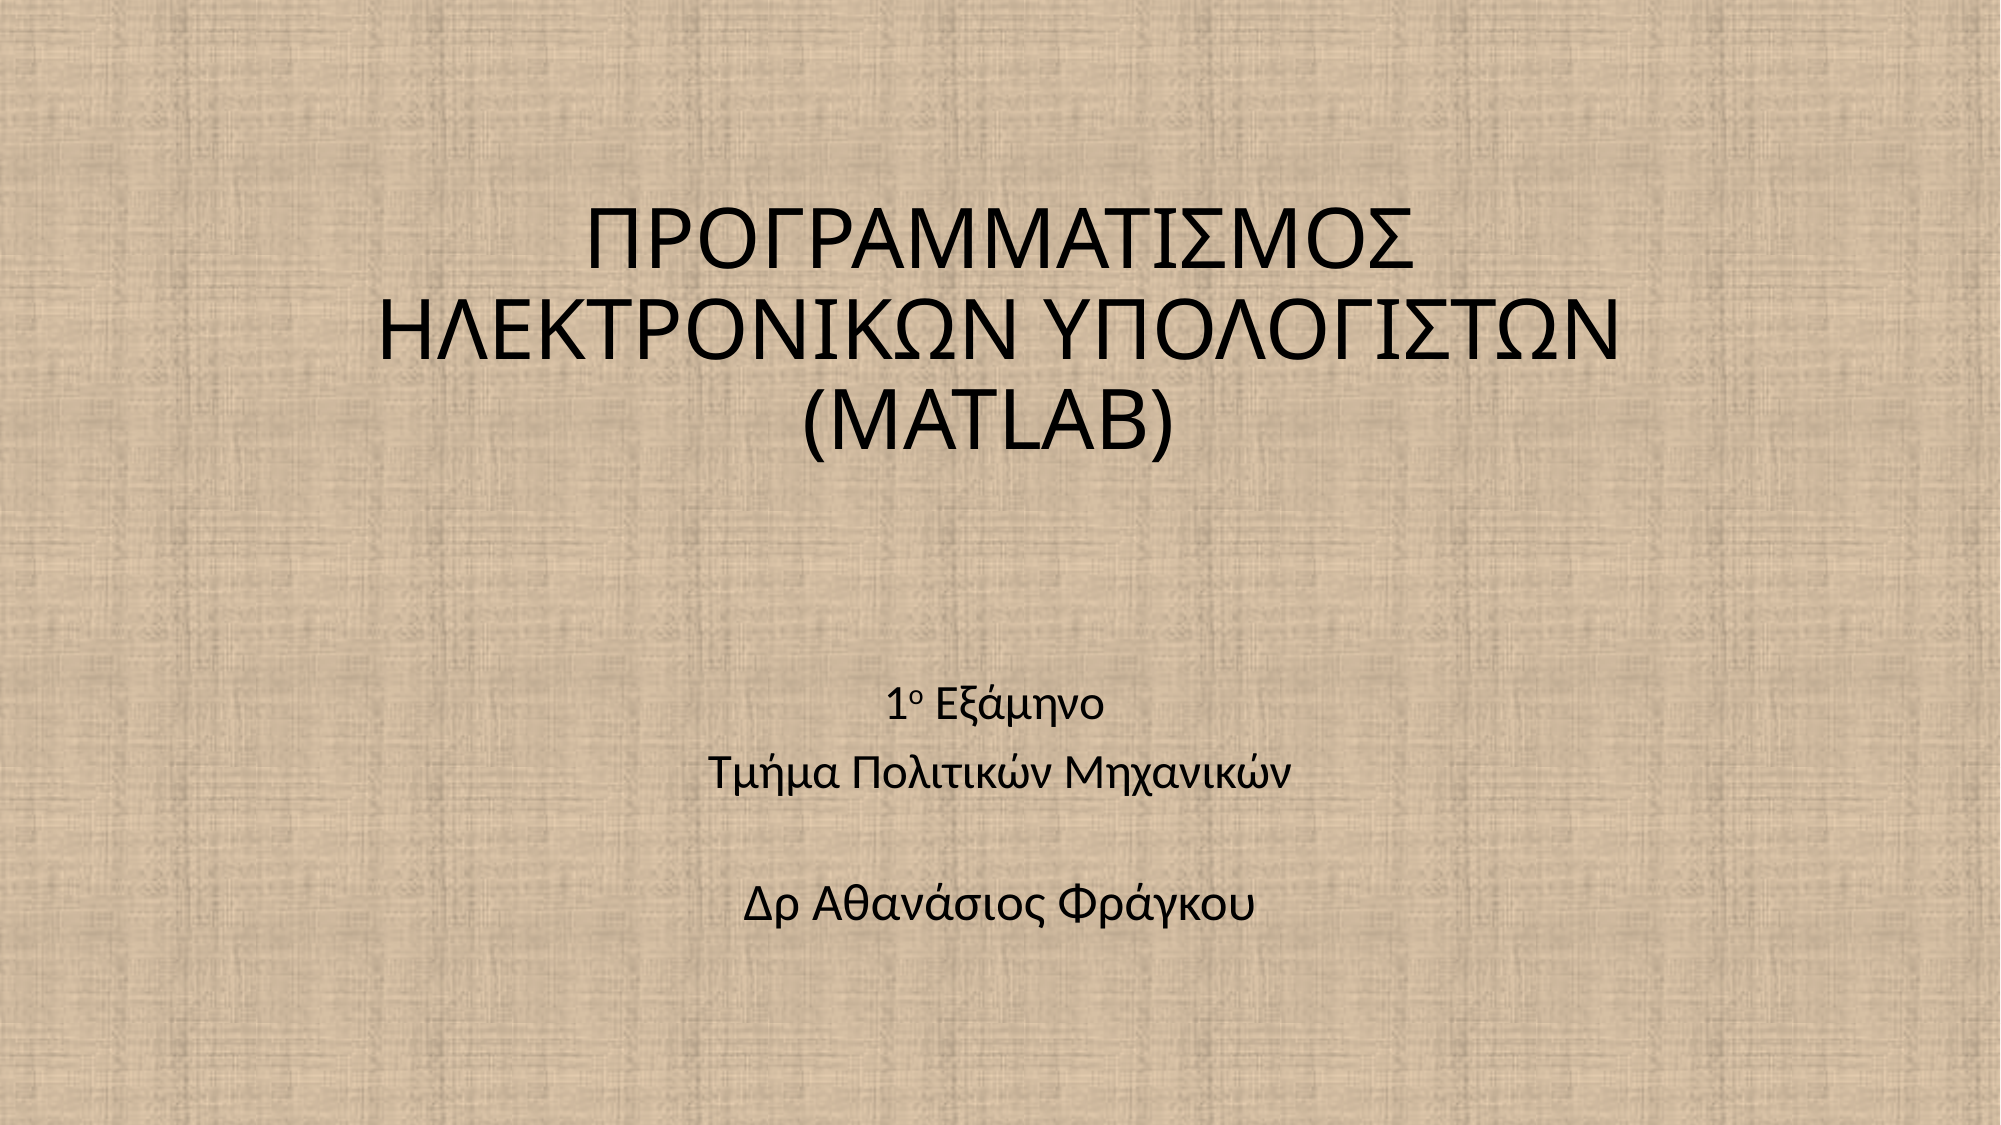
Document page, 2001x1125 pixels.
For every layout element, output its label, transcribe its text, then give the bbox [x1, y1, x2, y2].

subtitle 1ο Εξάμηνο Τμήμα Πολιτικών Μηχανικών Δρ Αθανάσιος Φράγκου [249, 669, 1750, 941]
title ΠΡΟΓΡΑΜΜΑΤΙΣΜΟΣ ΗΛΕΚΤΡΟΝΙΚΩΝ ΥΠΟΛΟΓΙΣΤΩΝ (MATLAB) [249, 184, 1750, 576]
